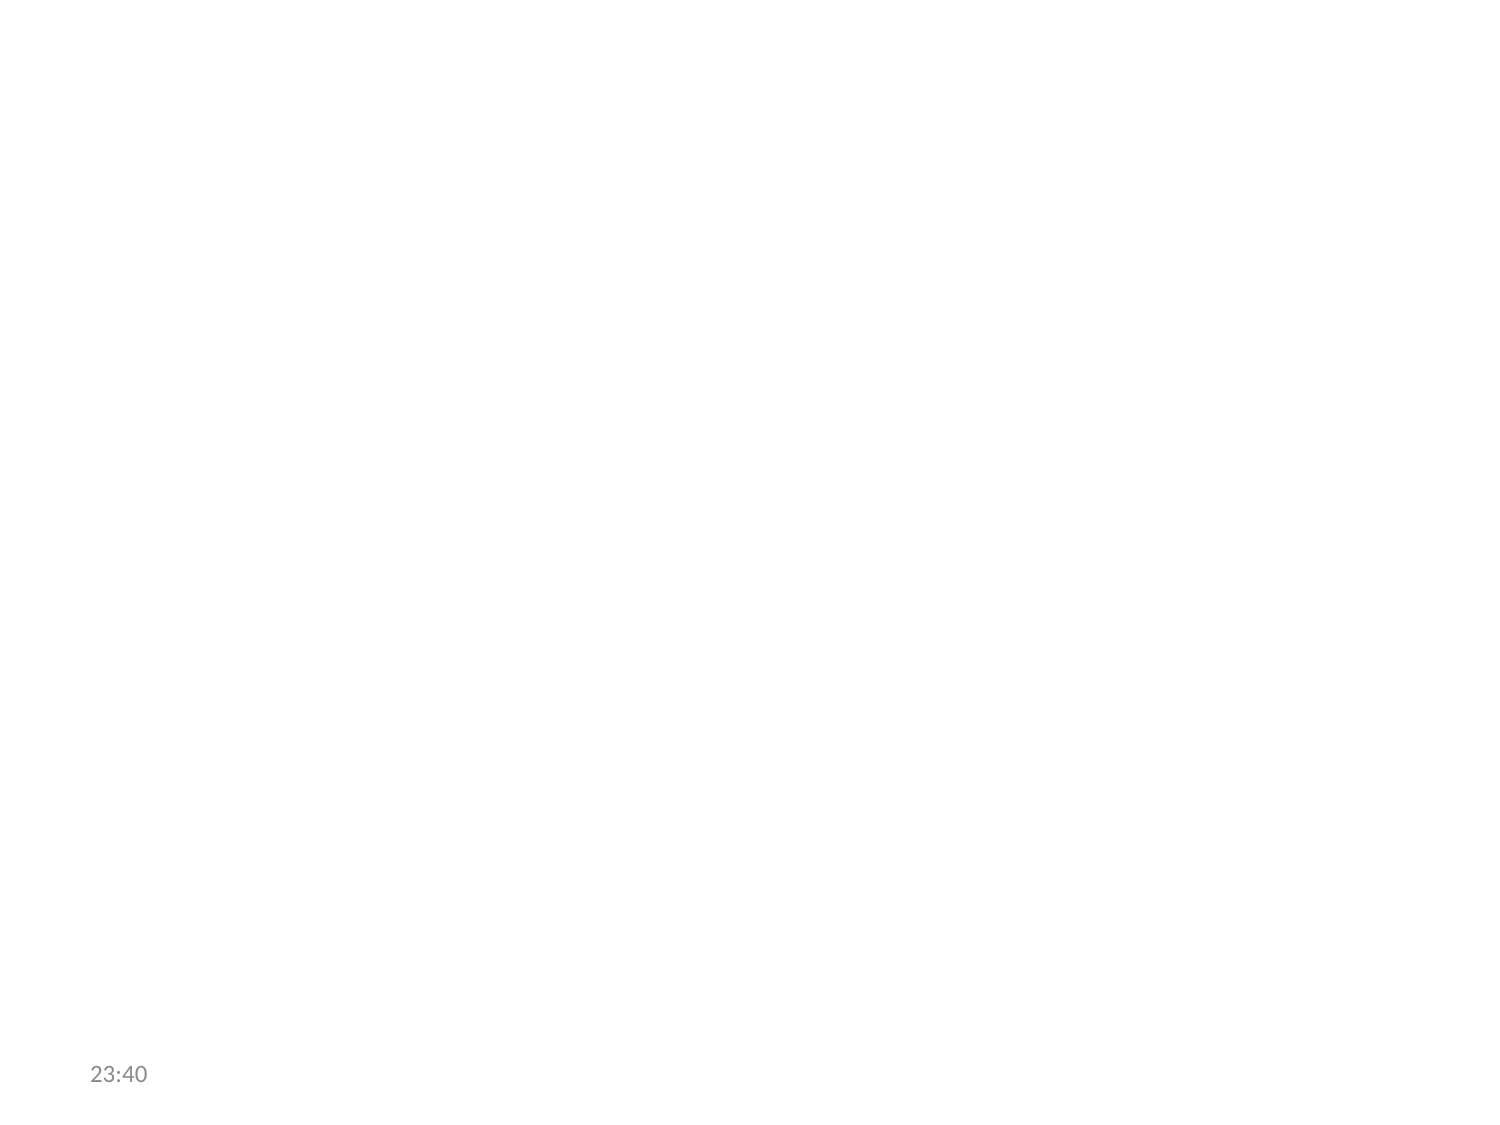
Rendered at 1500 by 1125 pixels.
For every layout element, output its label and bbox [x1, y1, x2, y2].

slide_number [75, 1042, 425, 1103]
